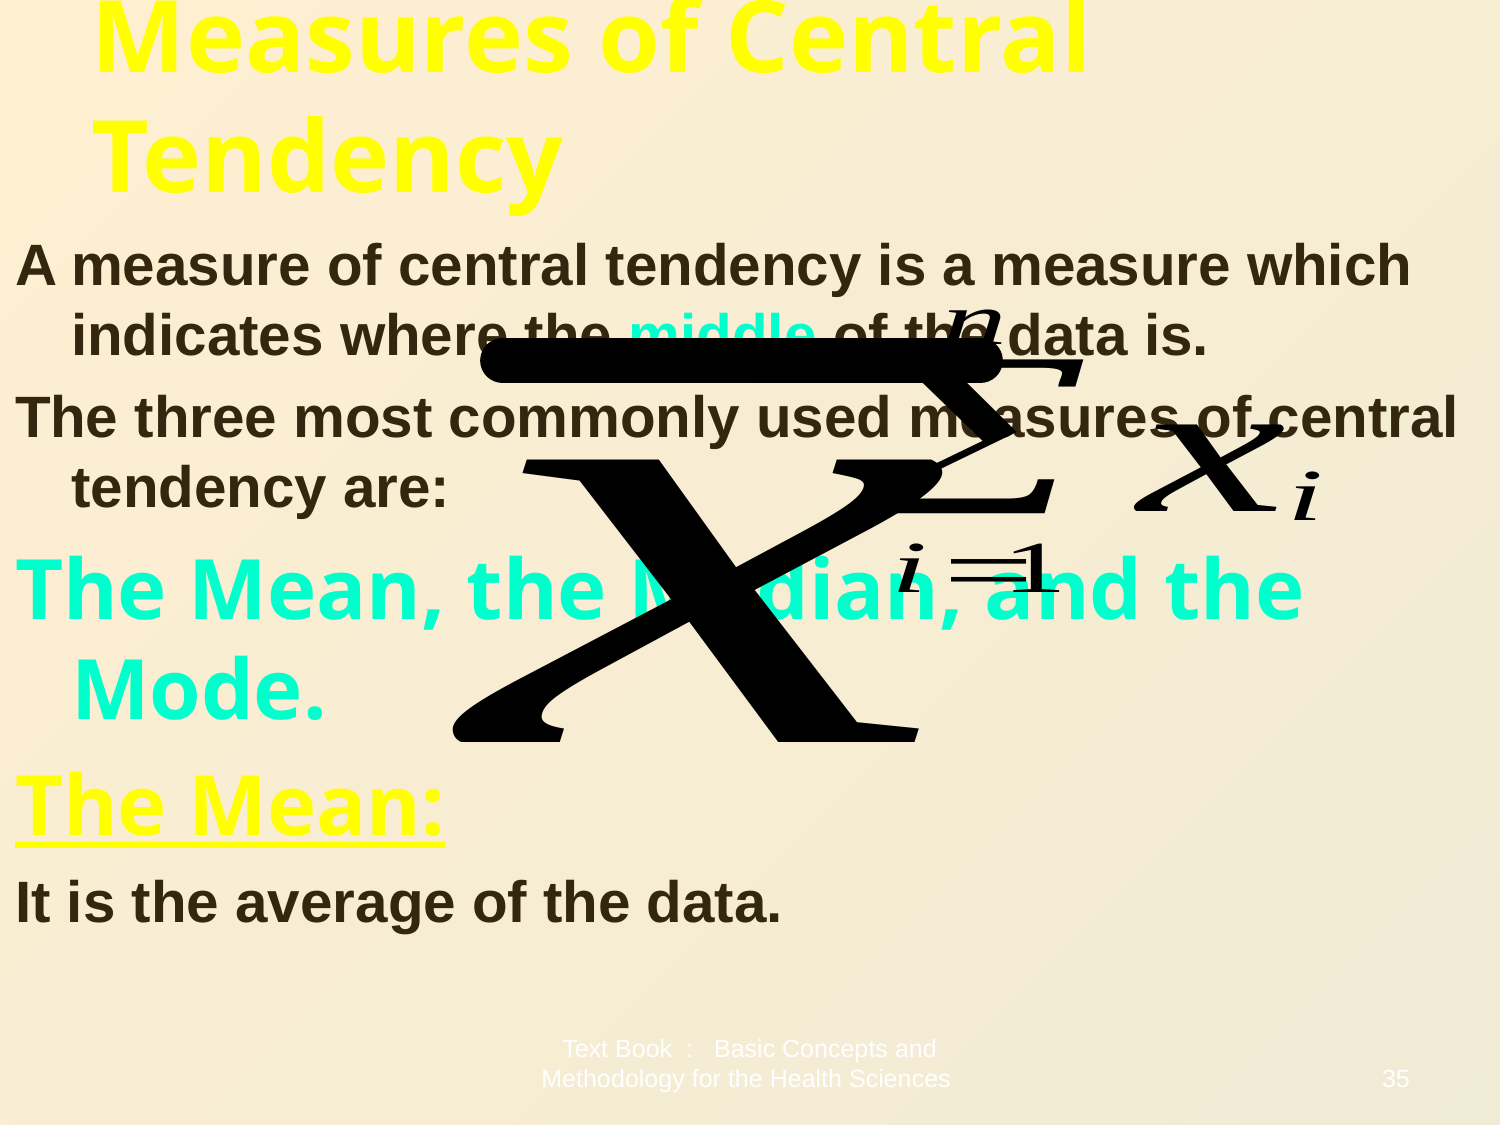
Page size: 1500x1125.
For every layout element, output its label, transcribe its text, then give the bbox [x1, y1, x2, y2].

list A measure of central tendency is a measure which indicates where the middle of the data is. The three most commonly used measures of central tendency are: The Mean, the Median, and the Mode. The Mean: It is the average of the data. [0, 219, 1500, 1125]
title Measures of Central Tendency [76, 46, 1426, 190]
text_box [249, 228, 1251, 897]
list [1254, 262, 1363, 619]
